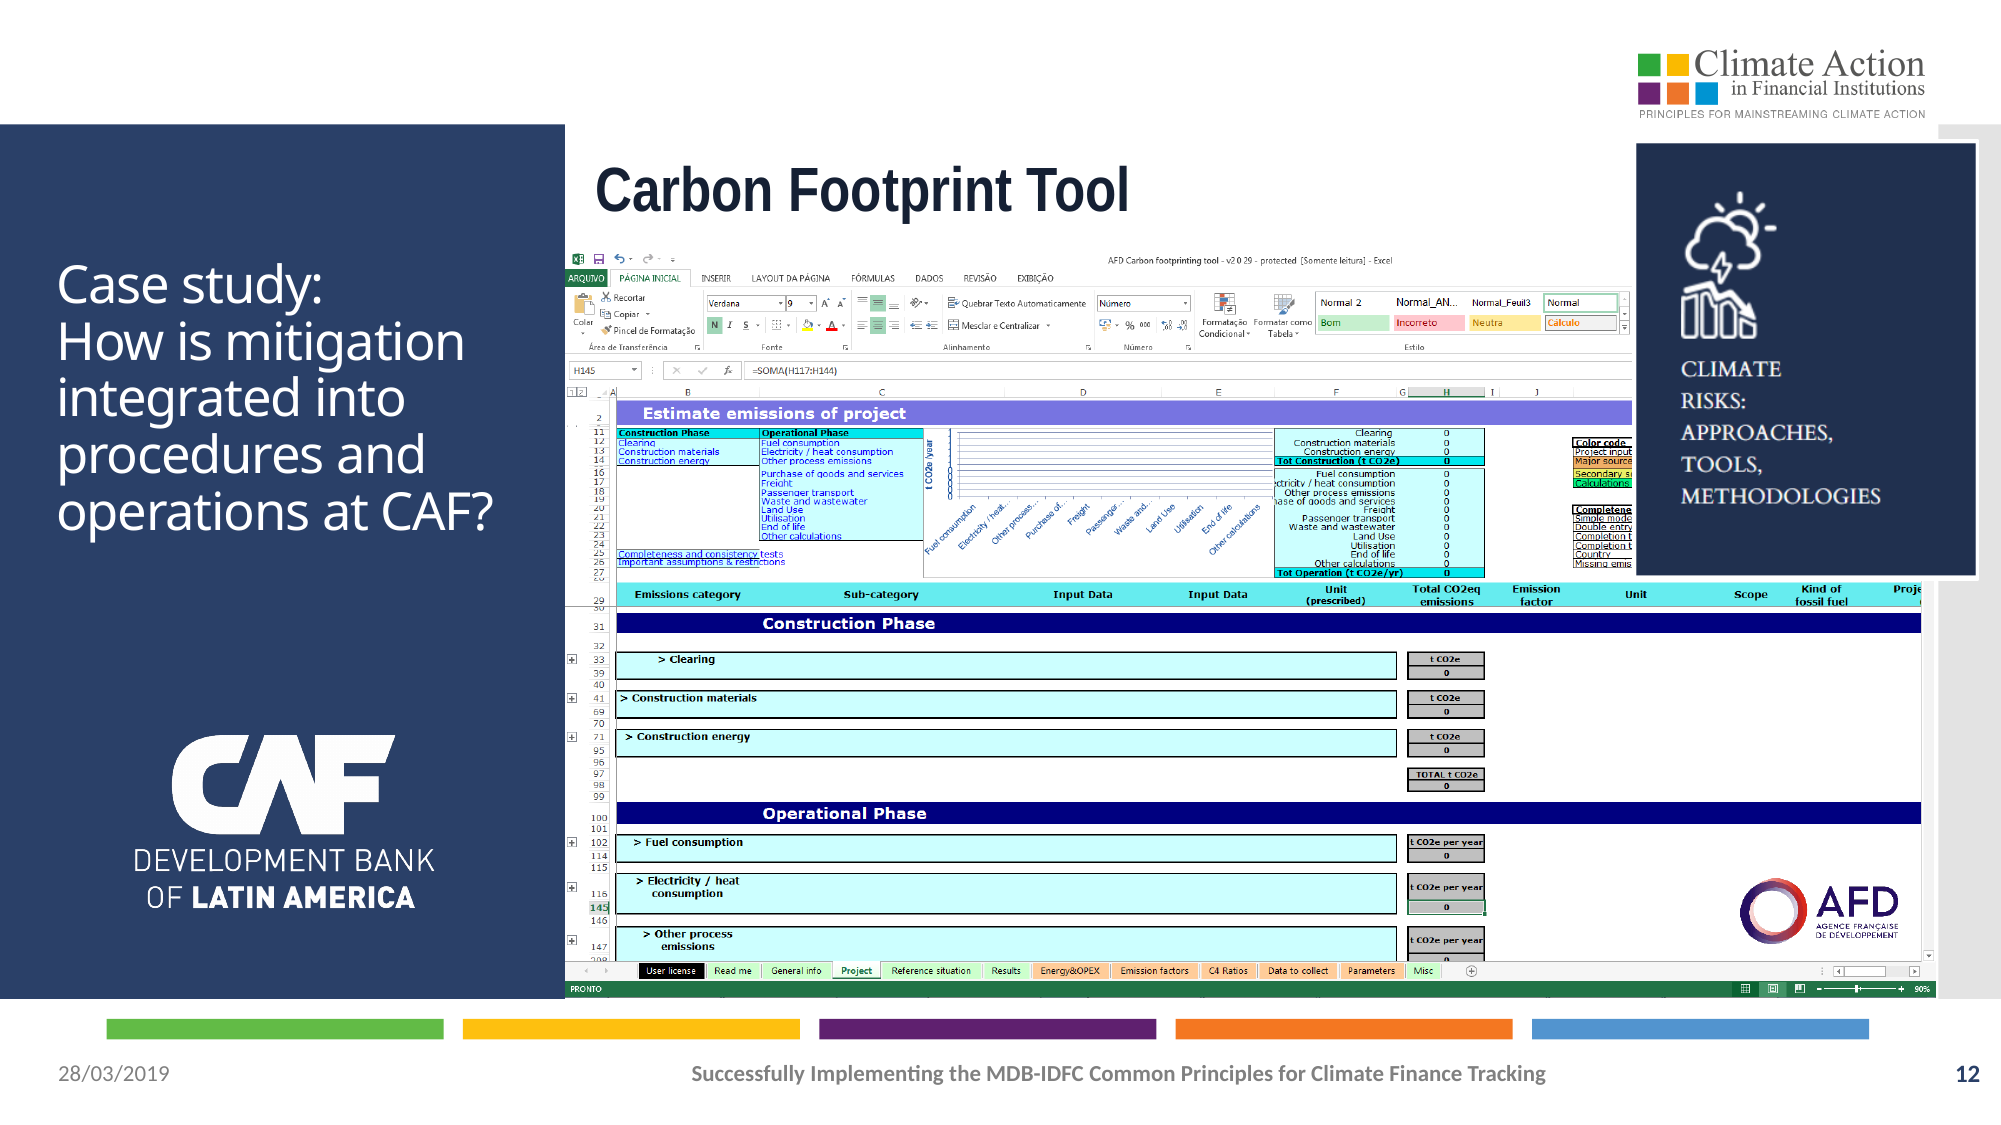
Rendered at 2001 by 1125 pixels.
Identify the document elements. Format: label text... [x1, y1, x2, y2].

picture [1740, 878, 1898, 944]
picture [1634, 140, 1977, 580]
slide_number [43, 1042, 493, 1103]
title Case study: How is mitigation integrated into procedures and operations at CAF? [41, 251, 525, 630]
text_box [565, 140, 1937, 999]
slide_number 12 [1744, 1042, 1996, 1103]
picture [131, 735, 435, 915]
picture [1634, 46, 1937, 126]
footer Successfully Implementing the MDB-IDFC Common Principles for Climate Finance Tracking [634, 1042, 1605, 1103]
